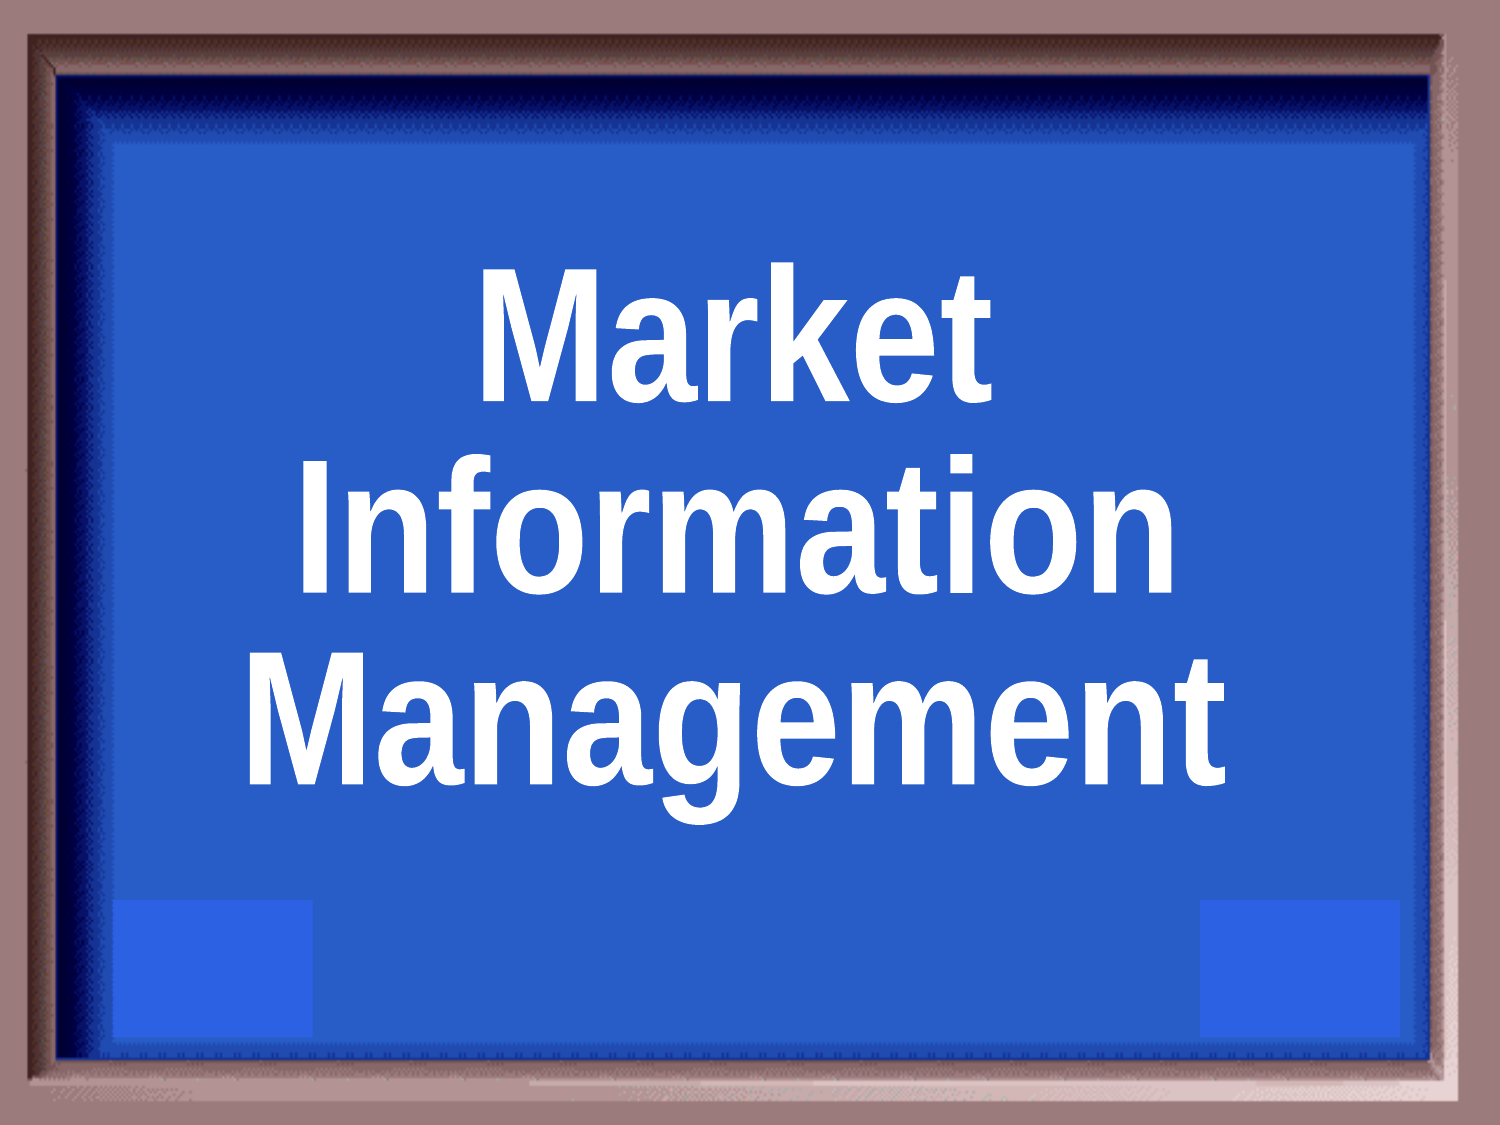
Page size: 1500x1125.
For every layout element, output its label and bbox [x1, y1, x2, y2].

picture [0, 0, 1500, 1125]
text_box [1200, 899, 1401, 1038]
text_box [112, 899, 313, 1038]
